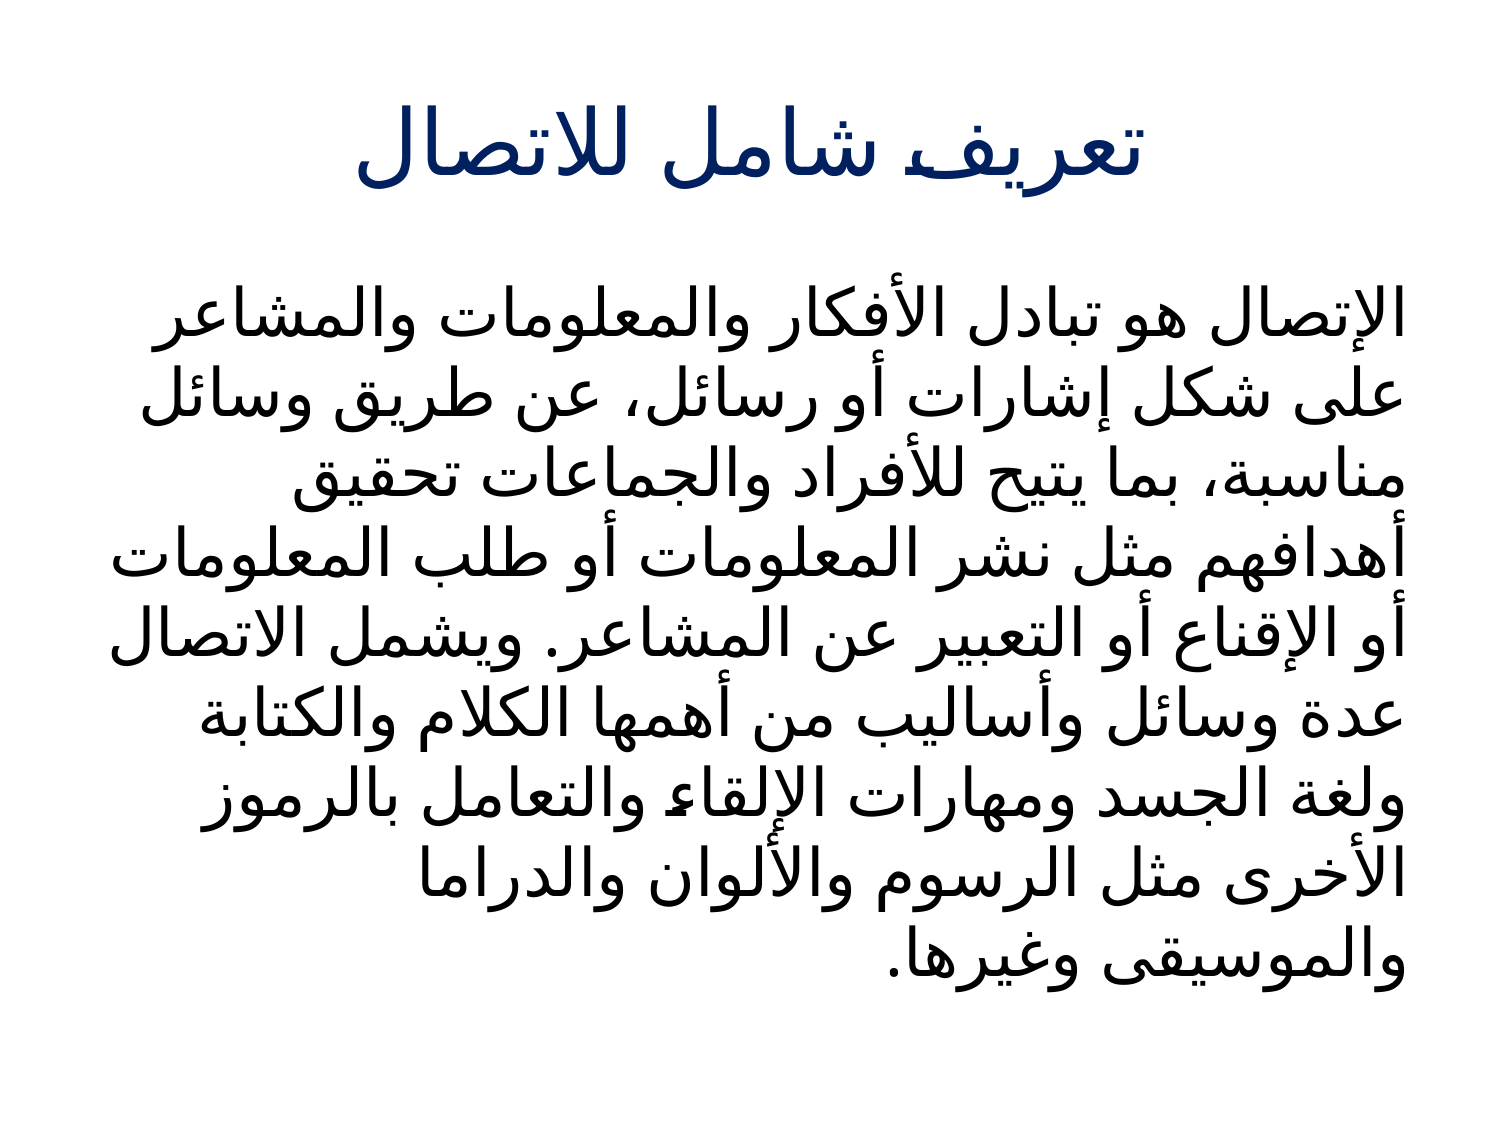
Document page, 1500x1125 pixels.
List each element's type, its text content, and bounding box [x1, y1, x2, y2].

list الإتصال هو تبادل الأفكار والمعلومات والمشاعر على شكل إشارات أو رسائل، عن طريق وسائل مناسبة، بما يتيح للأفراد والجماعات تحقيق أهدافهم مثل نشر المعلومات أو طلب المعلومات أو الإقناع أو التعبير عن المشاعر. ويشمل الاتصال عدة وسائل وأساليب من أهمها الكلام والكتابة ولغة الجسد ومهارات الإلقاء والتعامل بالرموز الأخرى مثل الرسوم والألوان والدراما والموسيقى وغيرها. [75, 262, 1425, 1005]
title تعريف شامل للاتصال [75, 45, 1425, 233]
